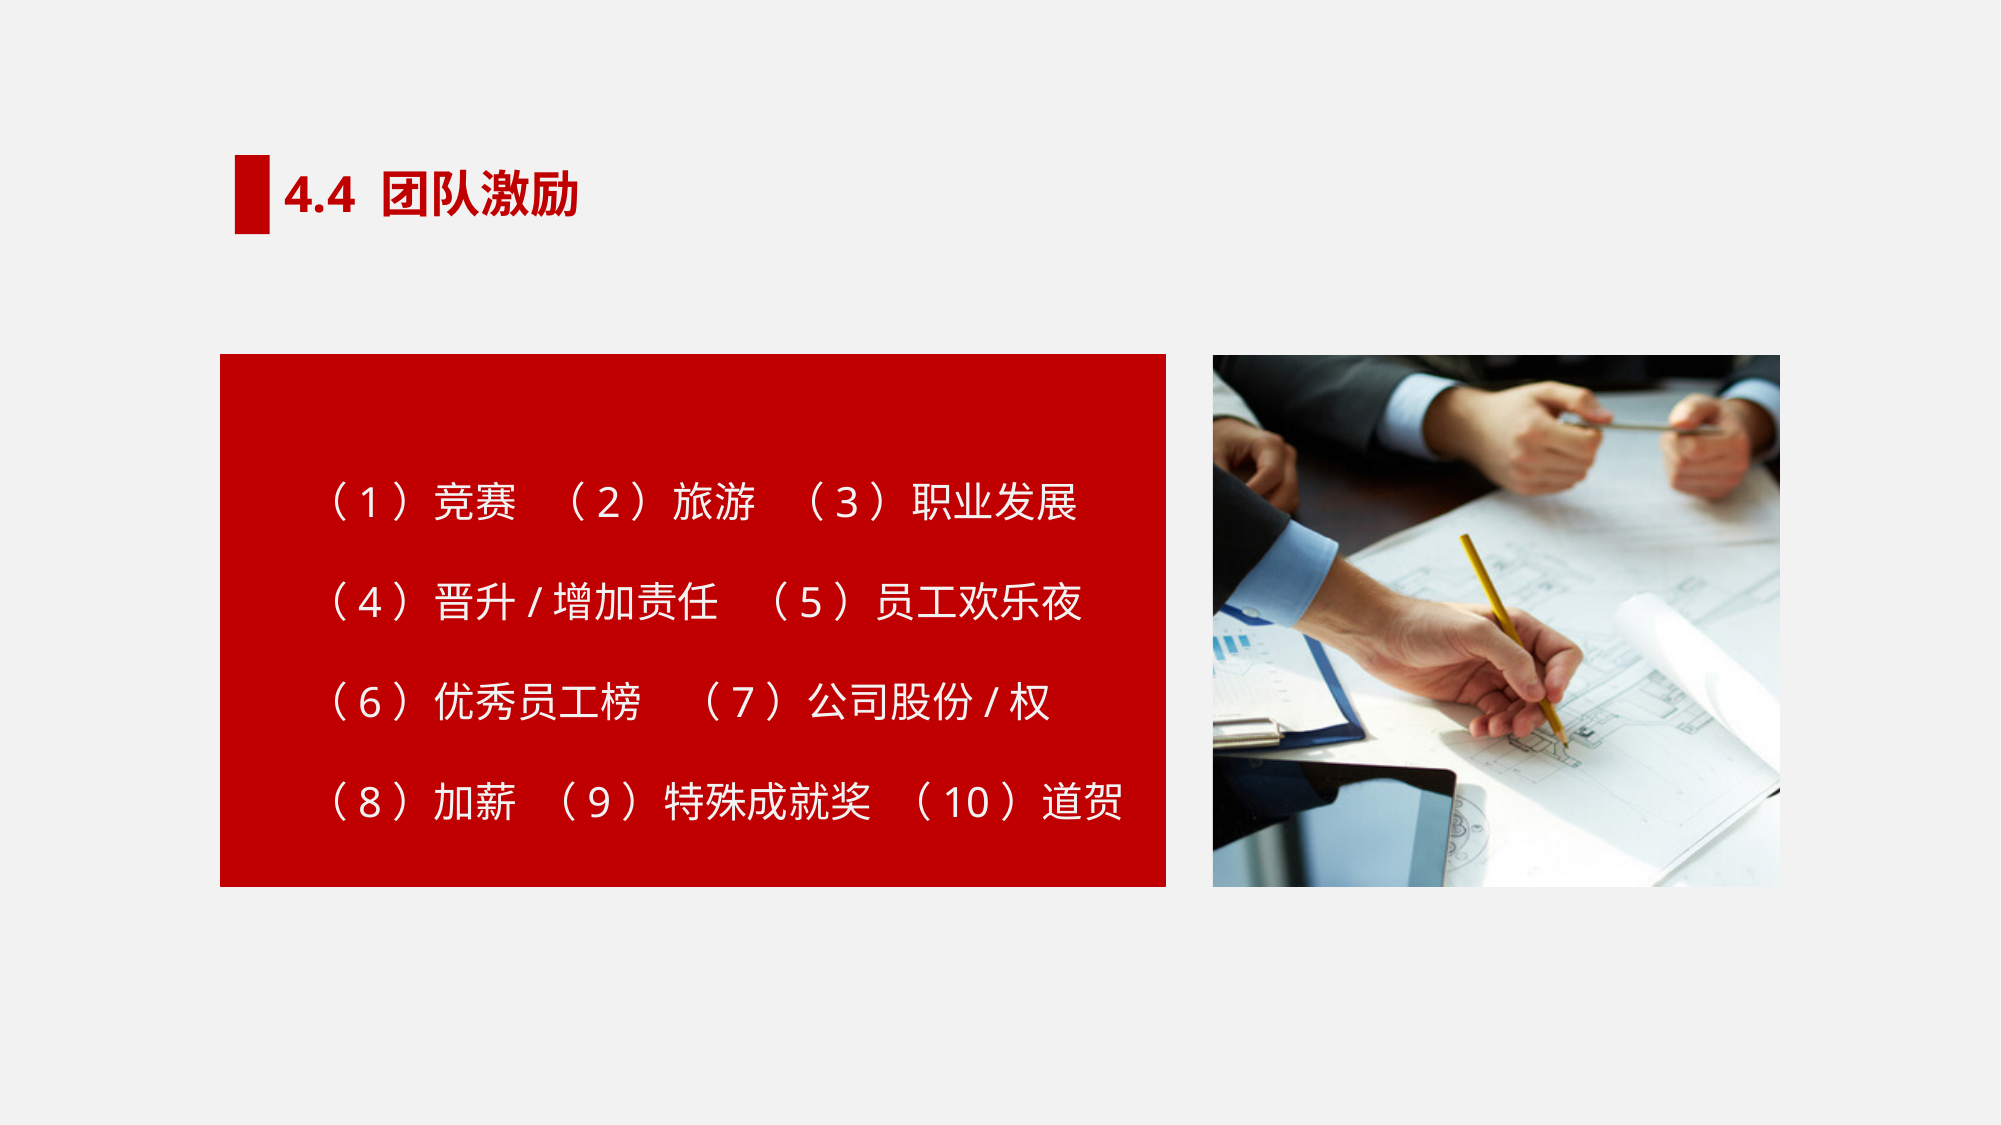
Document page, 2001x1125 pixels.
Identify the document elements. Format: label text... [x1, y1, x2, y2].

picture [1212, 354, 1781, 887]
text_box [220, 355, 1166, 887]
text_box 4.4 团队激励 [270, 155, 1038, 230]
text_box （1）竞赛 （2）旅游 （3）职业发展 （4）晋升/增加责任 （5）员工欢乐夜 （6）优秀员工榜 （7）公司股份/权 （8）加薪 （9）特殊成就奖 （10）道贺 [291, 418, 1154, 834]
text_box [234, 155, 270, 235]
